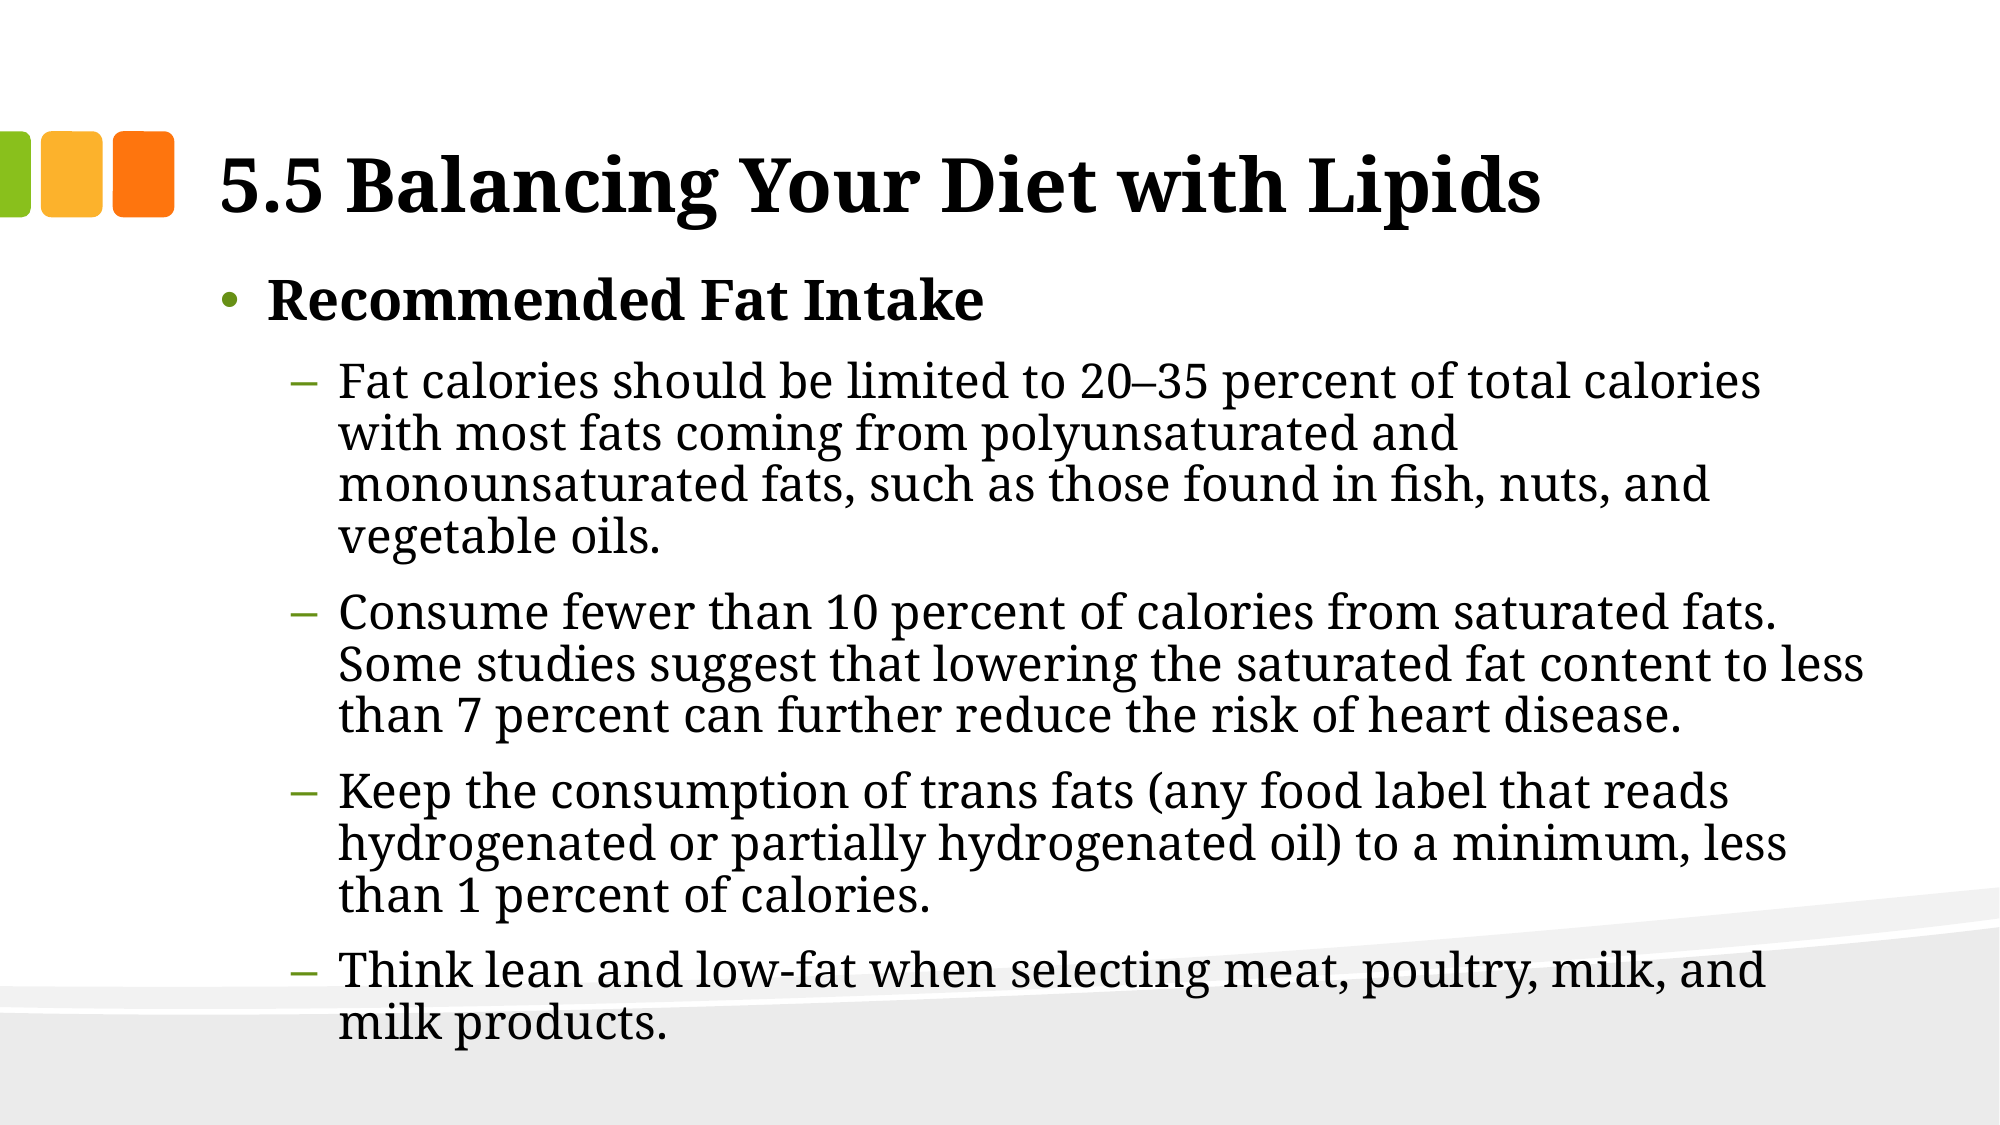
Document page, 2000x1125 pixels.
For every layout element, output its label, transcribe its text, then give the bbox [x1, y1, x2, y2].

list Recommended Fat Intake Fat calories should be limited to 20–35 percent of total calories with most fats coming from polyunsaturated and monounsaturated fats, such as those found in fish, nuts, and vegetable oils. Consume fewer than 10 percent of calories from saturated fats. Some studies suggest that lowering the saturated fat content to less than 7 percent can further reduce the risk of heart disease. Keep the consumption of trans fats (any food label that reads hydrogenated or partially hydrogenated oil) to a minimum, less than 1 percent of calories. Think lean and low-fat when selecting meat, poultry, milk, and milk products. [199, 262, 1900, 1063]
title 5.5 Balancing Your Diet with Lipids [199, 24, 1800, 238]
